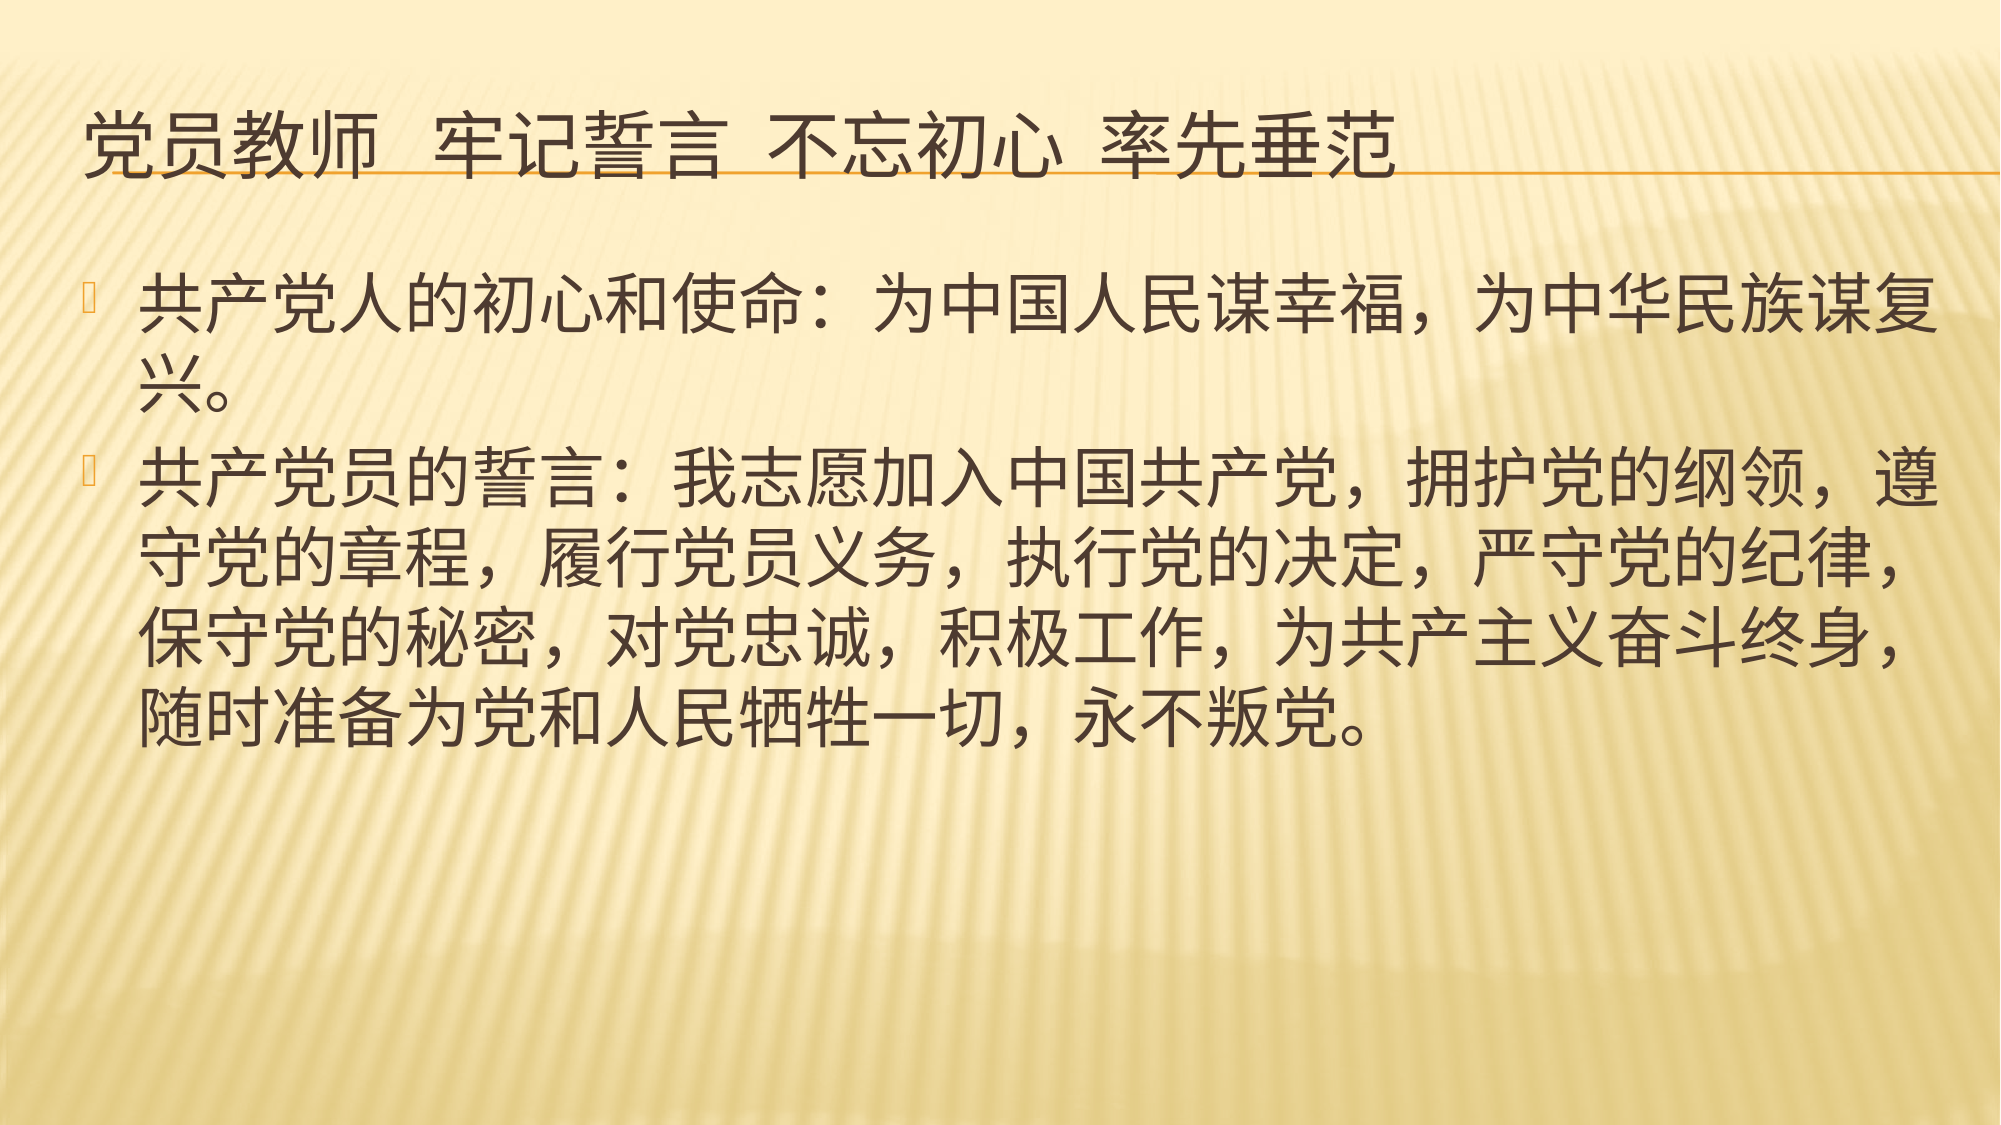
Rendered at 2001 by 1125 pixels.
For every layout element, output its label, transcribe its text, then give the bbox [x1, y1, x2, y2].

list 共产党人的初心和使命：为中国人民谋幸福，为中华民族谋复兴。 共产党员的誓言：我志愿加入中国共产党，拥护党的纲领，遵守党的章程，履行党员义务，执行党的决定，严守党的纪律，保守党的秘密，对党忠诚，积极工作，为共产主义奋斗终身，随时准备为党和人民牺牲一切，永不叛党。 [66, 254, 1967, 998]
title 党员教师 牢记誓言 不忘初心 率先垂范 [66, 75, 1967, 213]
